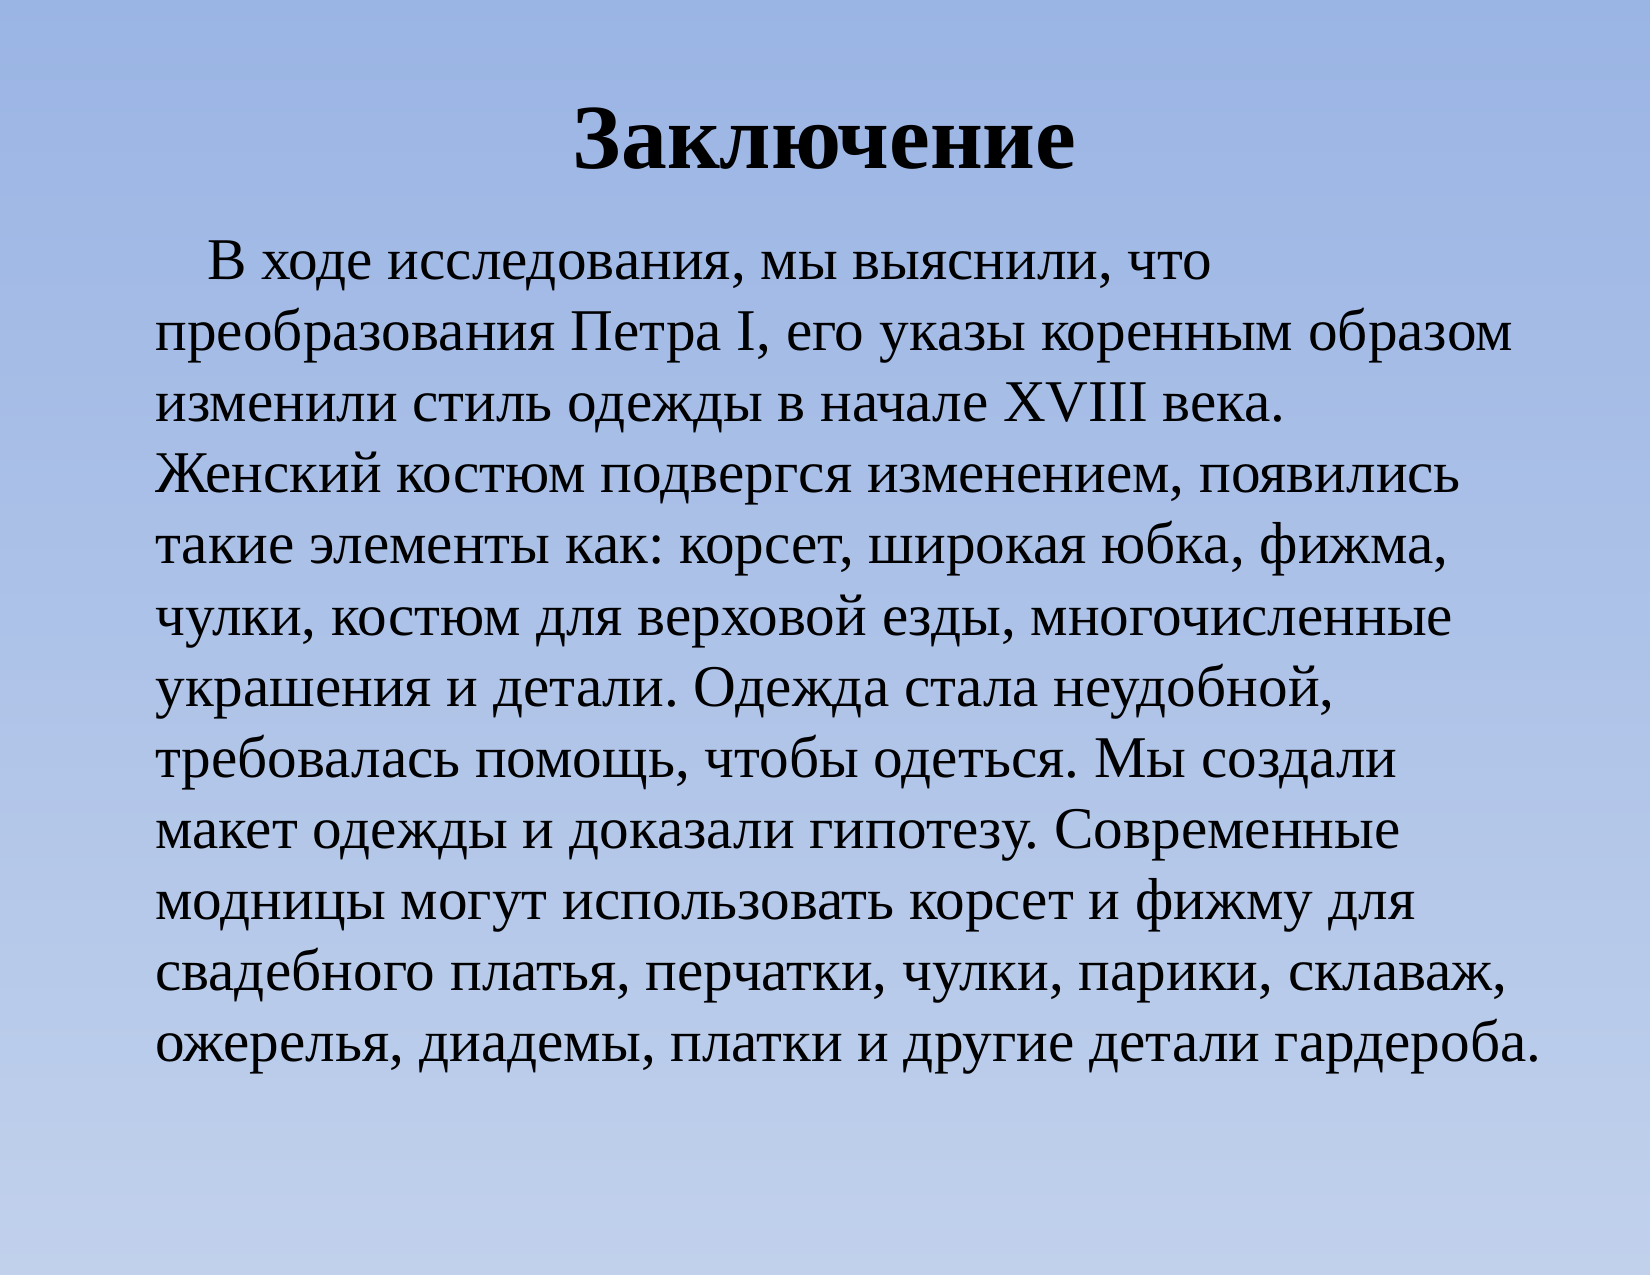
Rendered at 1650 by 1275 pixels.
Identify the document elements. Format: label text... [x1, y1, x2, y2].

text_box В ходе исследования, мы выяснили, что преобразования Петра I, его указы коренным образом изменили стиль одежды в начале XVIII века. Женский костюм подвергся изменением, появились такие элементы как: корсет, широкая юбка, фижма, чулки, костюм для верховой езды, многочисленные украшения и детали. Одежда стала неудобной, требовалась помощь, чтобы одеться. Мы создали макет одежды и доказали гипотезу. Современные модницы могут использовать корсет и фижму для свадебного платья, перчатки, чулки, парики, склаваж, ожерелья, диадемы, платки и другие детали гардероба. [82, 212, 1568, 1139]
text_box Заключение [82, 0, 1568, 212]
